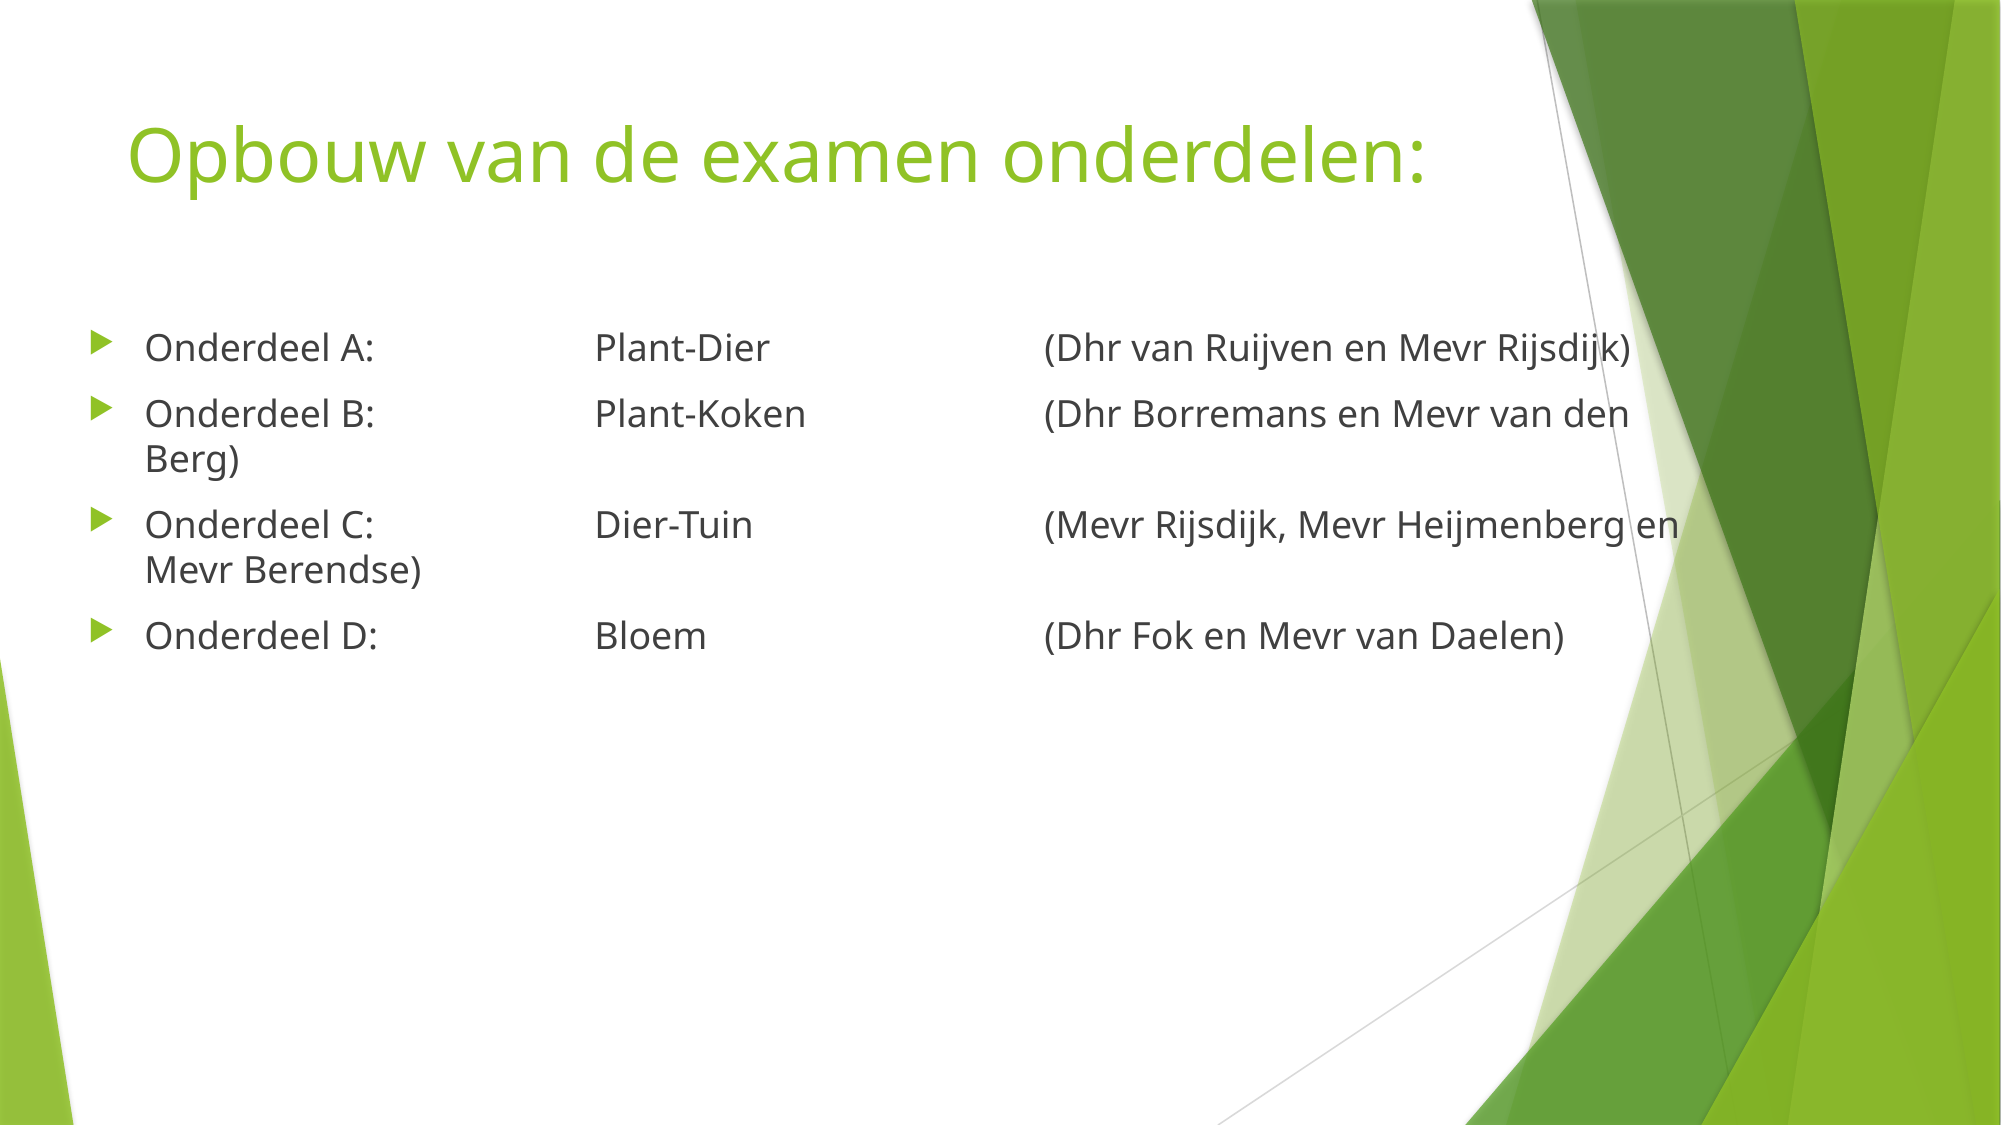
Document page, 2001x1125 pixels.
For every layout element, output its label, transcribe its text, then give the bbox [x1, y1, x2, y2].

title Opbouw van de examen onderdelen: [111, 99, 1522, 316]
list Onderdeel A: Plant-Dier (Dhr van Ruijven en Mevr Rijsdijk) Onderdeel B: Plant-Koken (Dhr Borremans en Mevr van den Berg) Onderdeel C: Dier-Tuin (Mevr Rijsdijk, Mevr Heijmenberg en Mevr Berendse) Onderdeel D: Bloem (Dhr Fok en Mevr van Daelen) [73, 316, 1718, 954]
